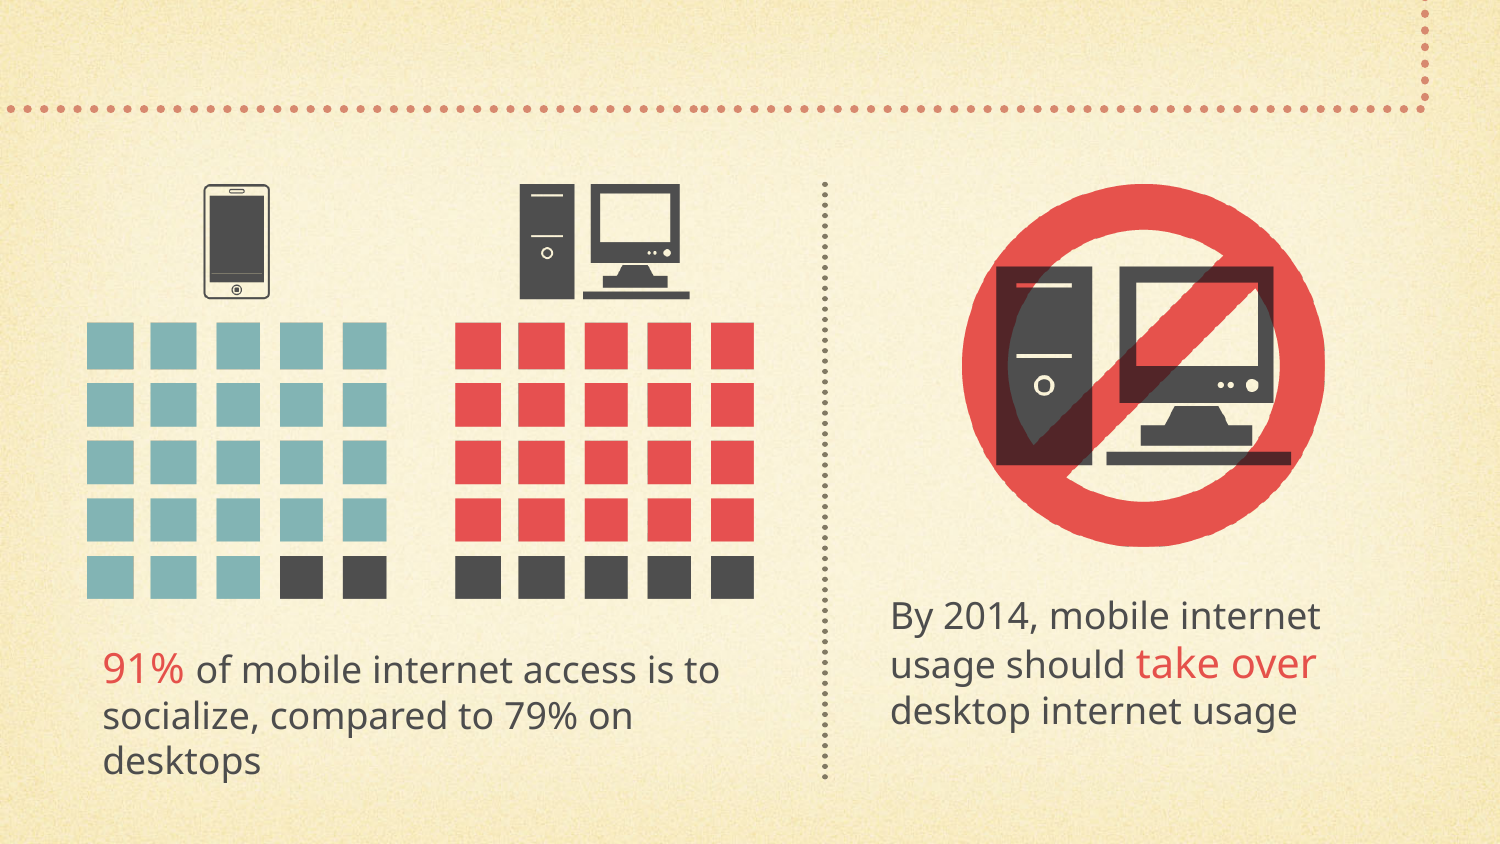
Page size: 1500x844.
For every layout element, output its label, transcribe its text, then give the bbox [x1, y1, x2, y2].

text_box [0, 0, 1426, 110]
picture [0, 0, 1500, 844]
text_box 91% of mobile internet access is to socialize, compared to 79% on desktops [87, 634, 750, 790]
text_box By 2014, mobile internet usage should take over desktop internet usage [874, 584, 1413, 740]
